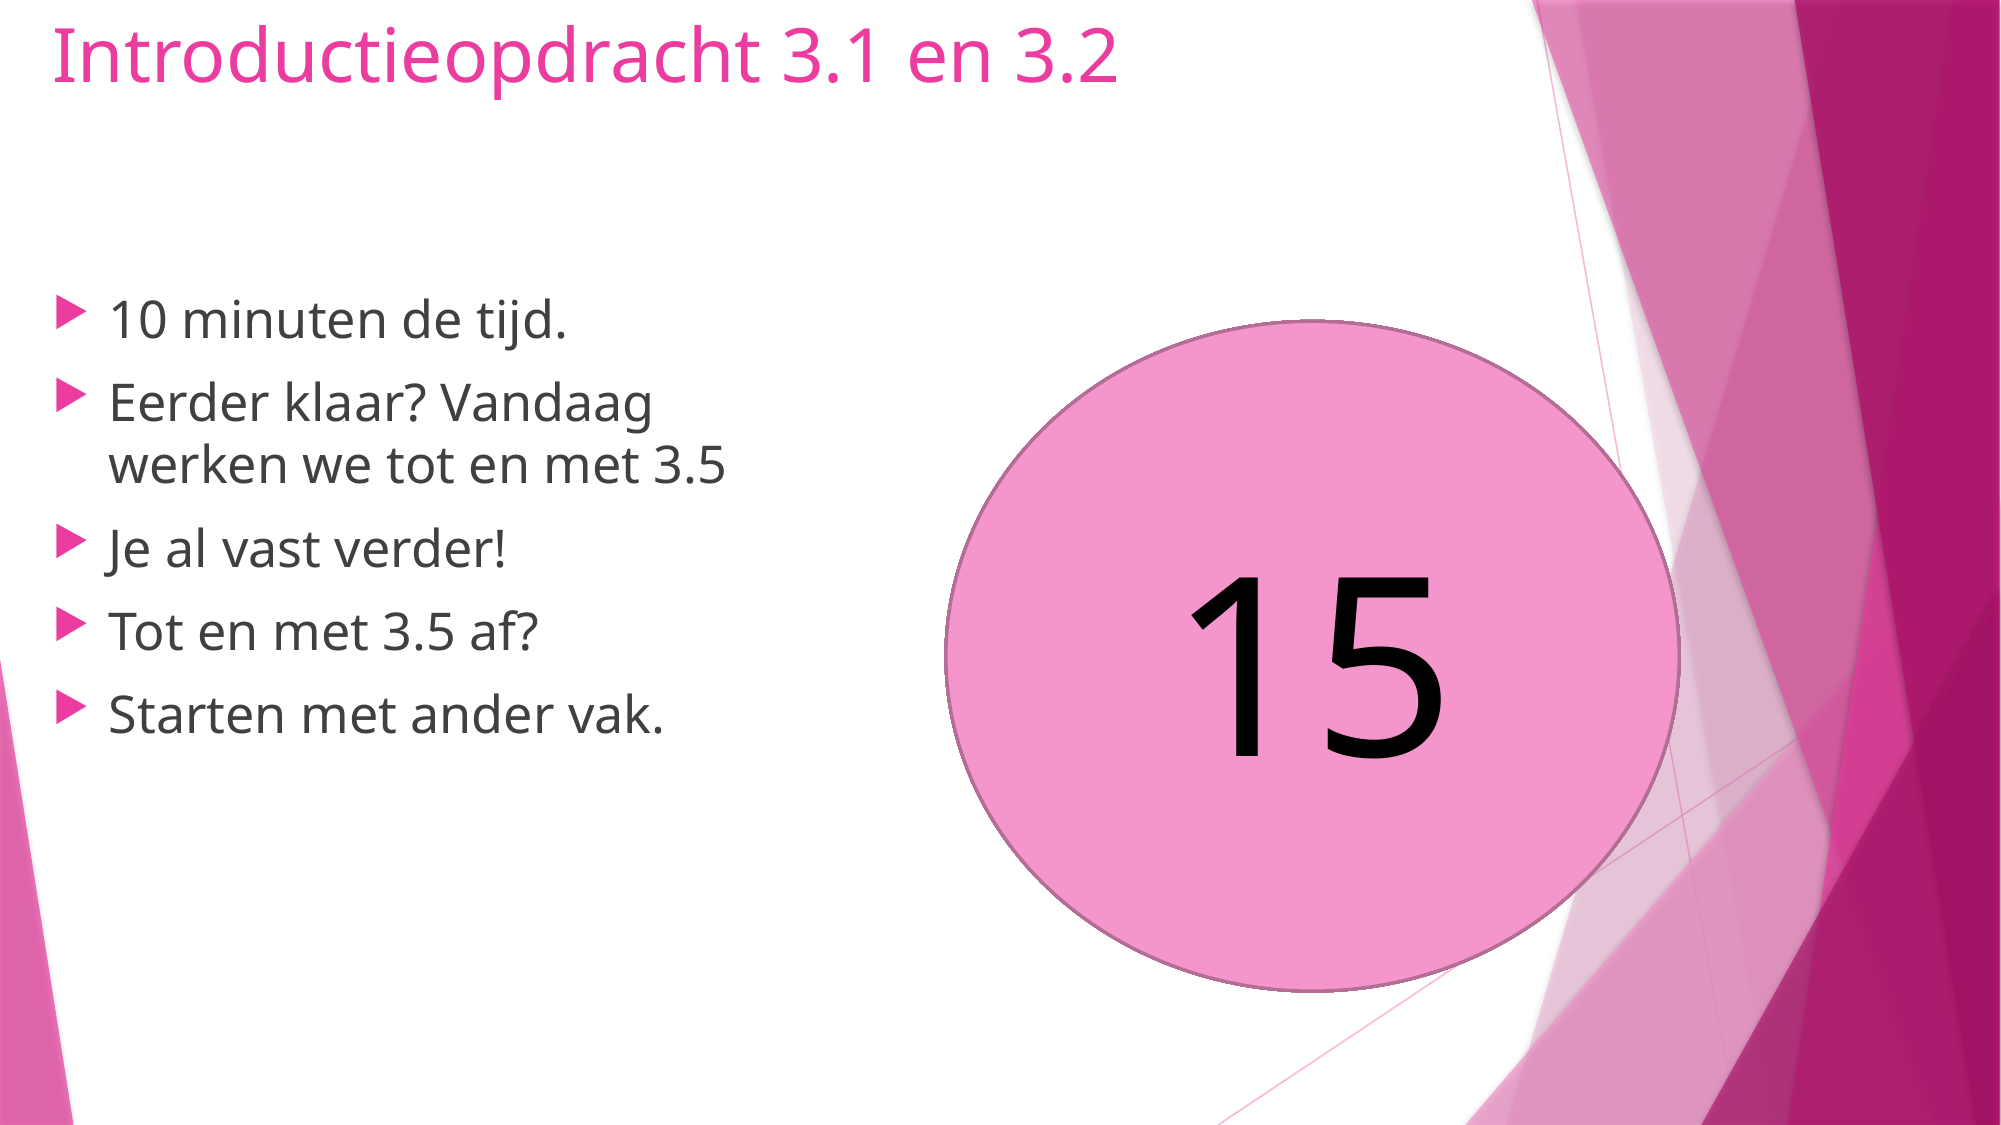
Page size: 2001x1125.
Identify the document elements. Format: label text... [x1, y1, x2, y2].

list 10 minuten de tijd. Eerder klaar? Vandaag werken we tot en met 3.5 Je al vast verder! Tot en met 3.5 af? Starten met ander vak. [37, 278, 818, 1013]
text_box 15 [944, 319, 1681, 993]
title Introductieopdracht 3.1 en 3.2 [37, 0, 1494, 260]
